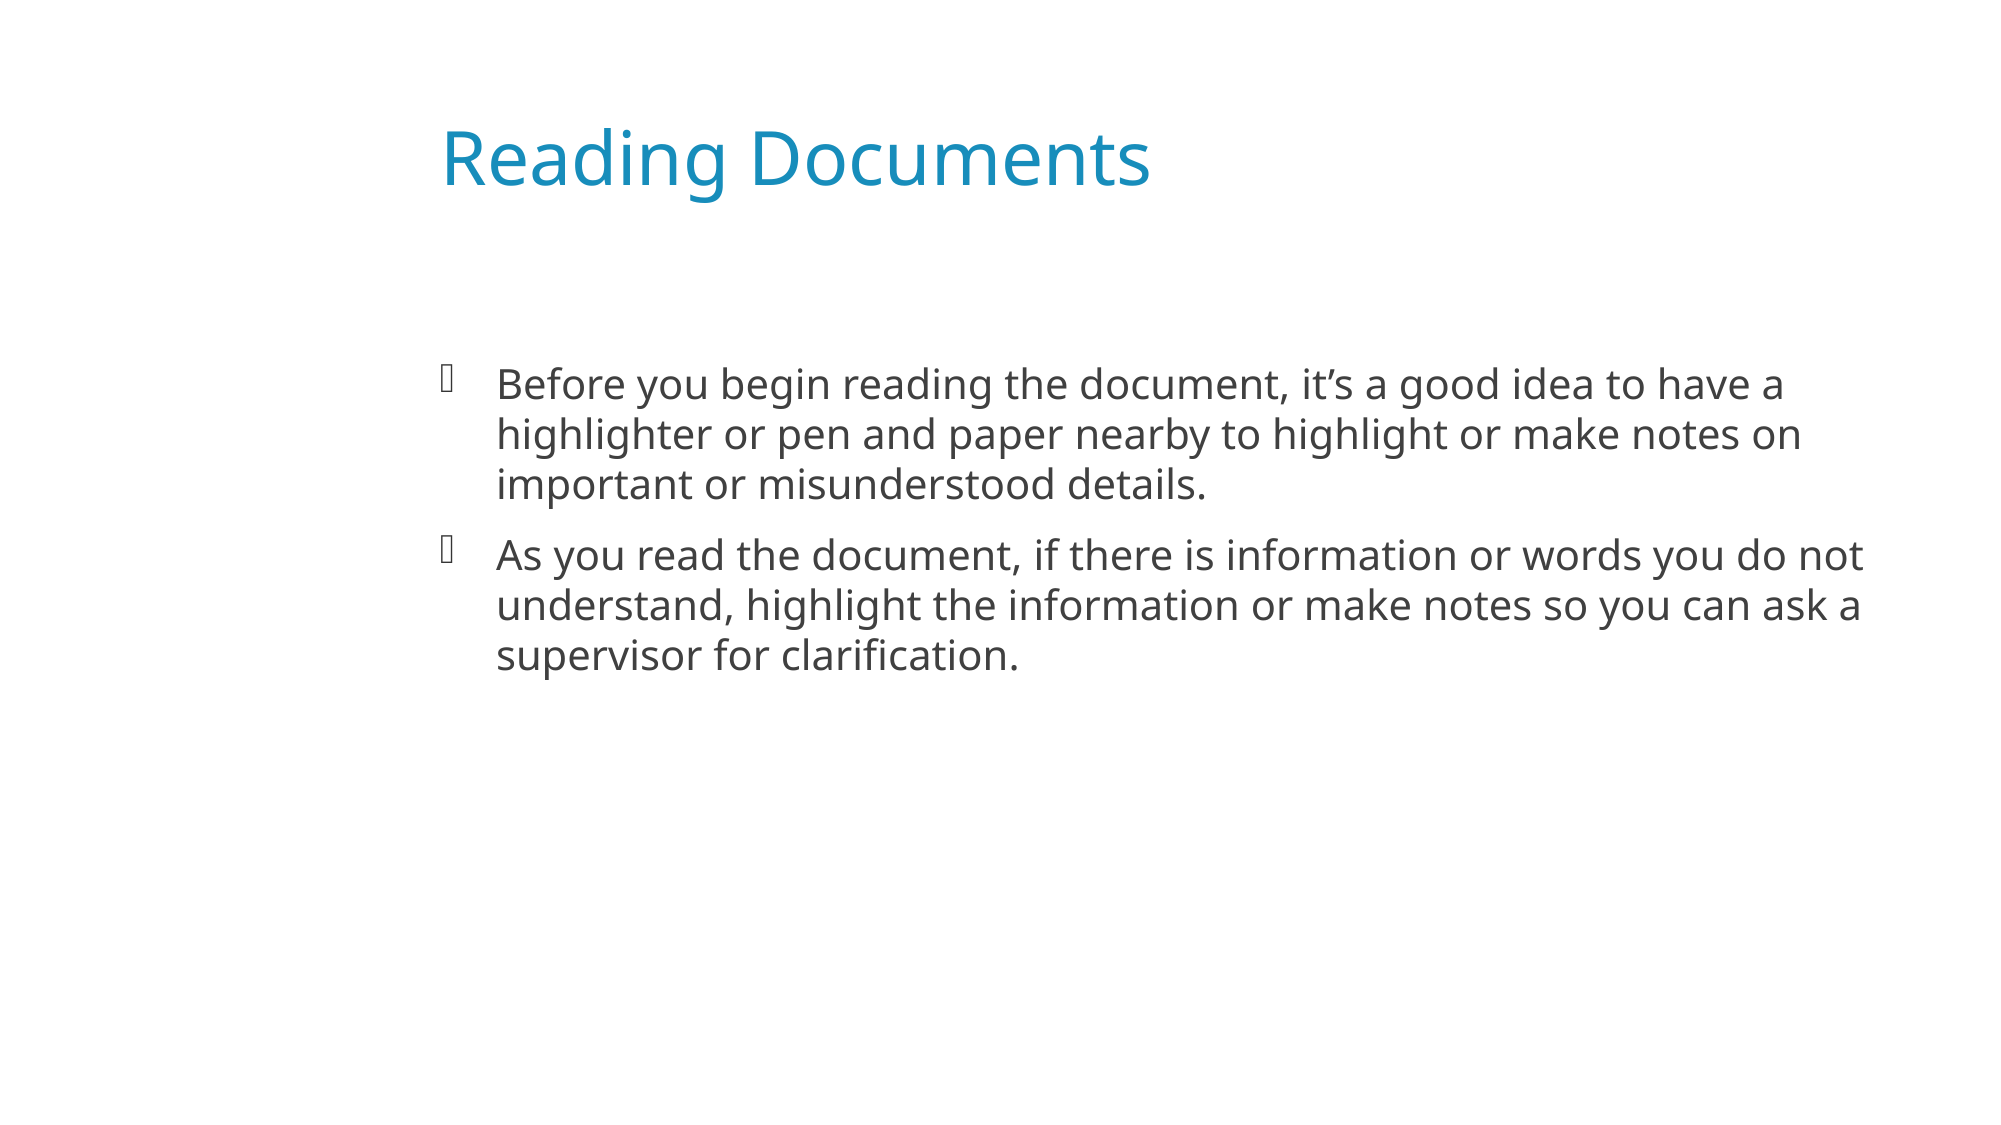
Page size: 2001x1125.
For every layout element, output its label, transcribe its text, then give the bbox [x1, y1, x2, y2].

title Reading Documents [425, 102, 1888, 313]
list Before you begin reading the document, it’s a good idea to have a highlighter or pen and paper nearby to highlight or make notes on important or misunderstood details. As you read the document, if there is information or words you do not understand, highlight the information or make notes so you can ask a supervisor for clarification. [424, 350, 1888, 1074]
